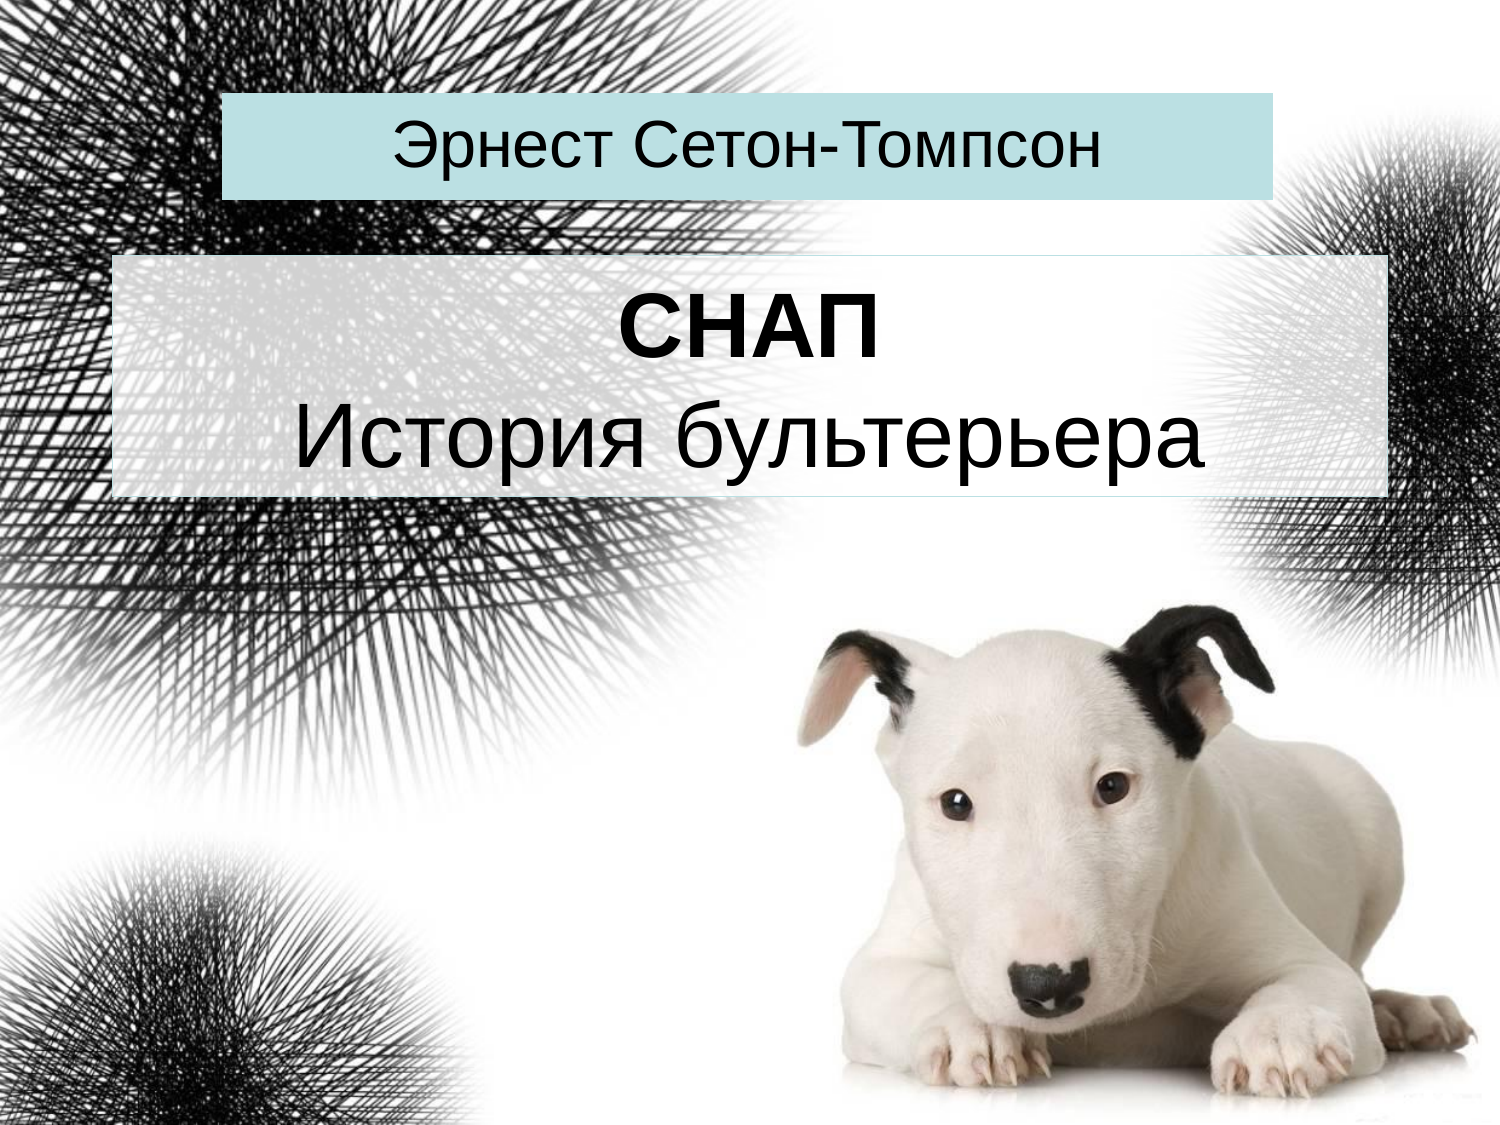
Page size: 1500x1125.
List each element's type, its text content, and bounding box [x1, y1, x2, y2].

subtitle Эрнест Сетон-Томпсон [222, 93, 1273, 200]
title СНАП История бультерьера [112, 255, 1388, 497]
picture [0, 0, 1500, 1125]
